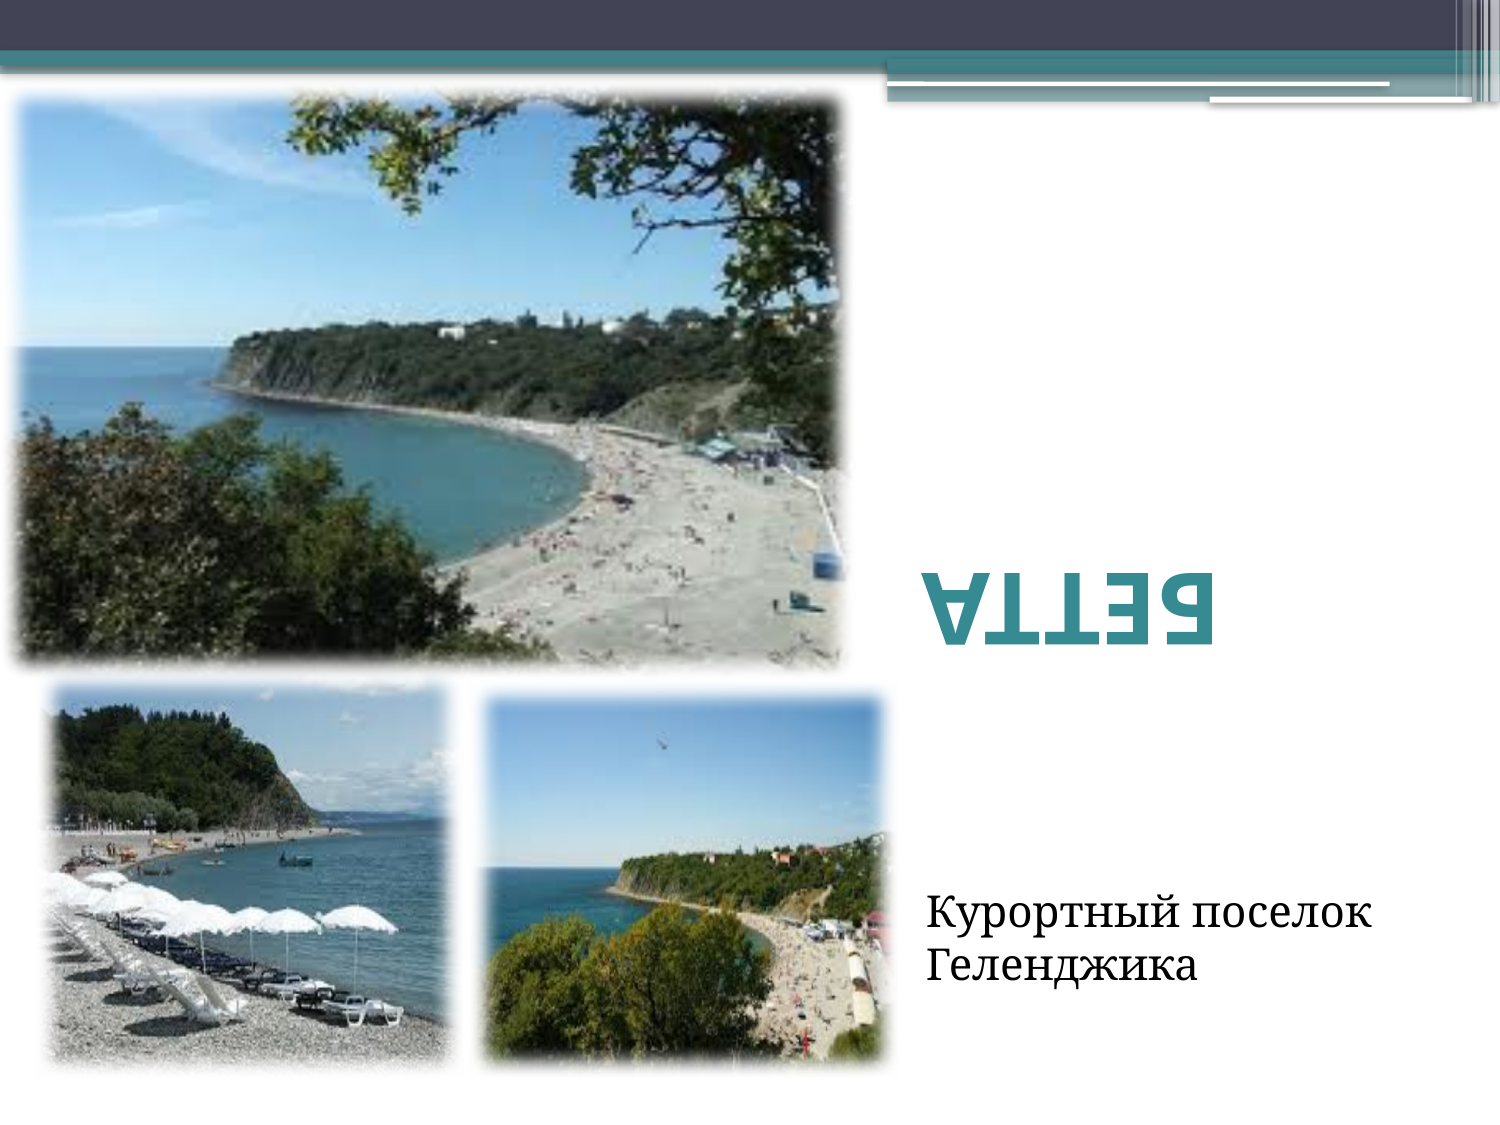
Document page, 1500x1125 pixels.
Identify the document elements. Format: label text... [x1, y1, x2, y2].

title БЕТТА [914, 557, 1360, 674]
list Курортный поселок Геленджика [925, 883, 1399, 1034]
picture [0, 81, 899, 1079]
